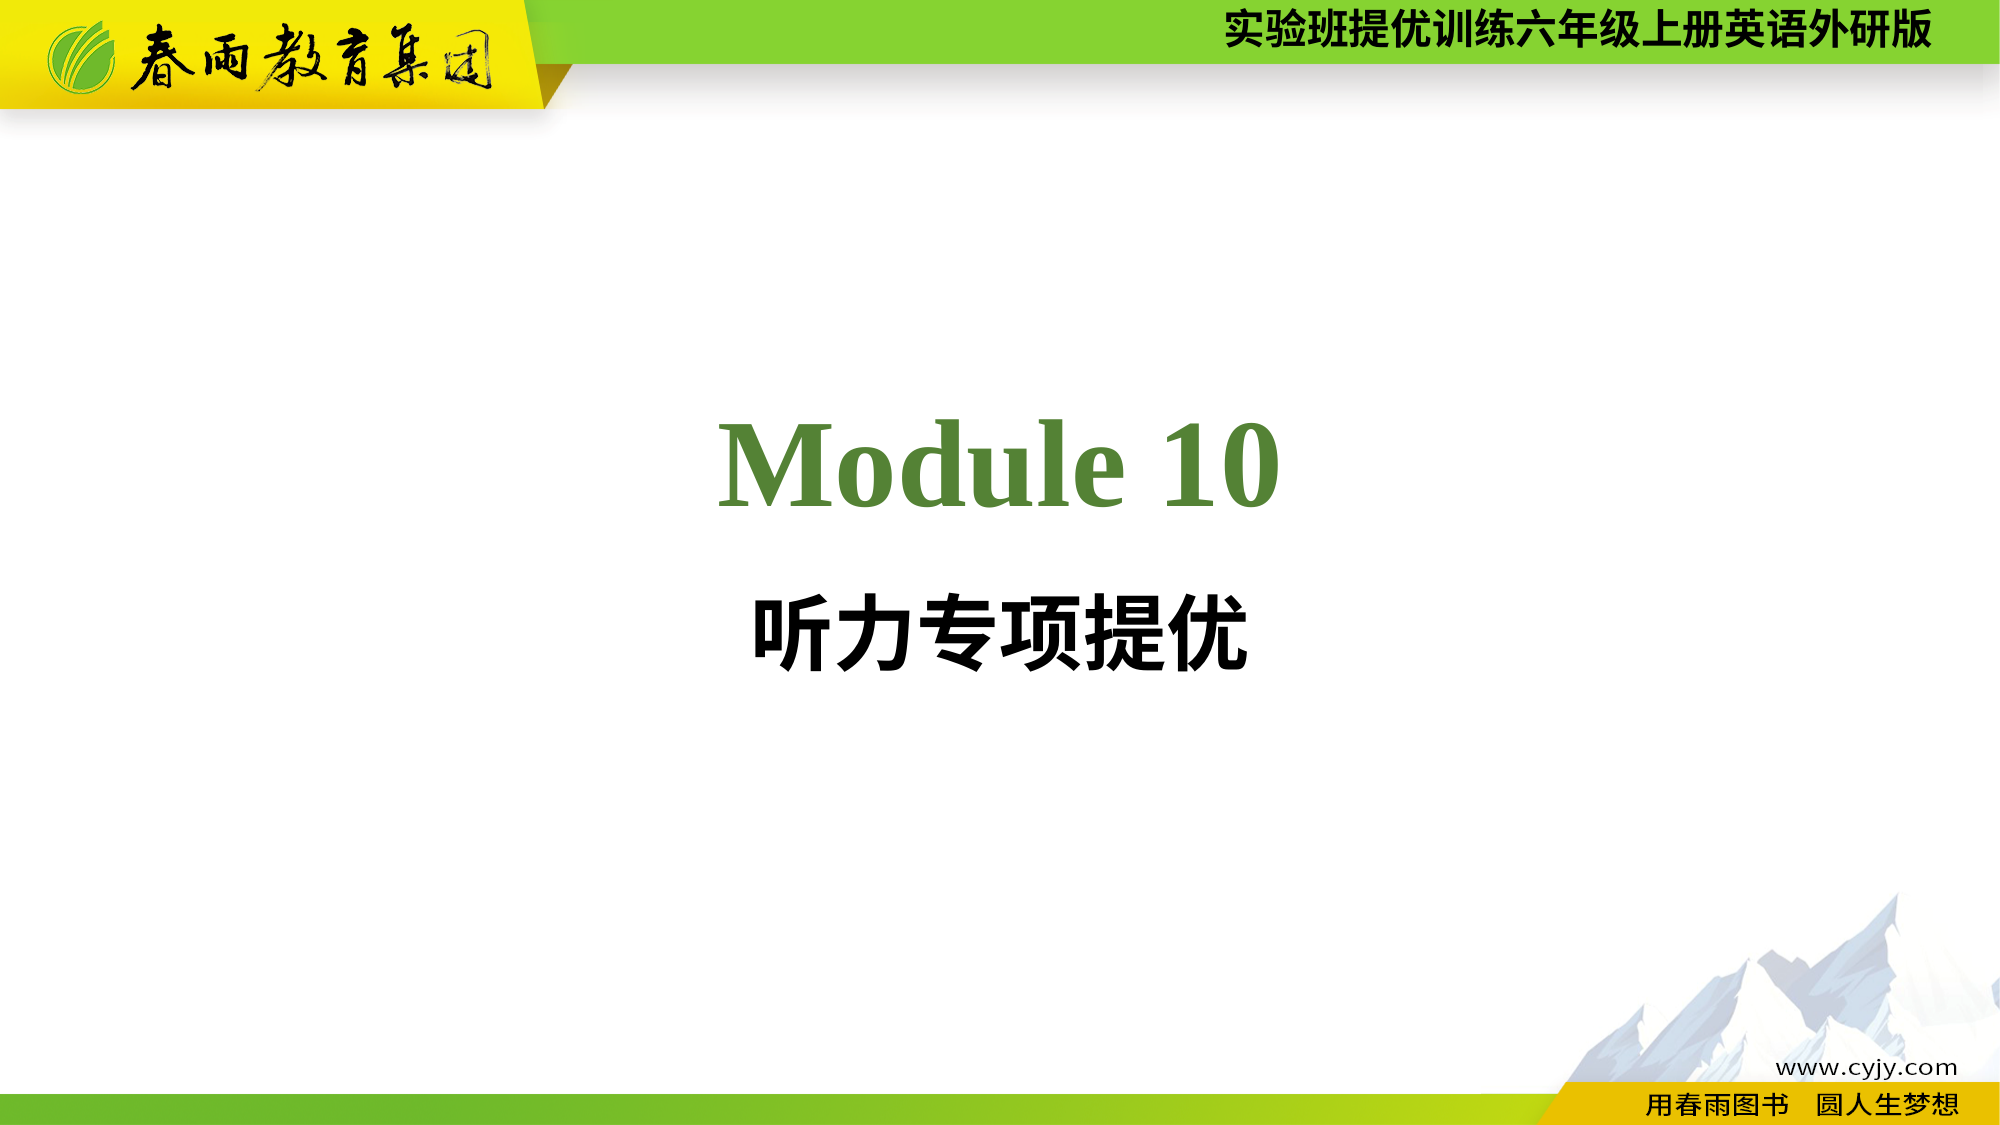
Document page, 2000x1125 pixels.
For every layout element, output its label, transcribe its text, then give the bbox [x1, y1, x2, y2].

text_box Module 10 听力专项提优 [0, 298, 2000, 689]
picture [0, 689, 2000, 1125]
picture [0, 0, 2000, 298]
